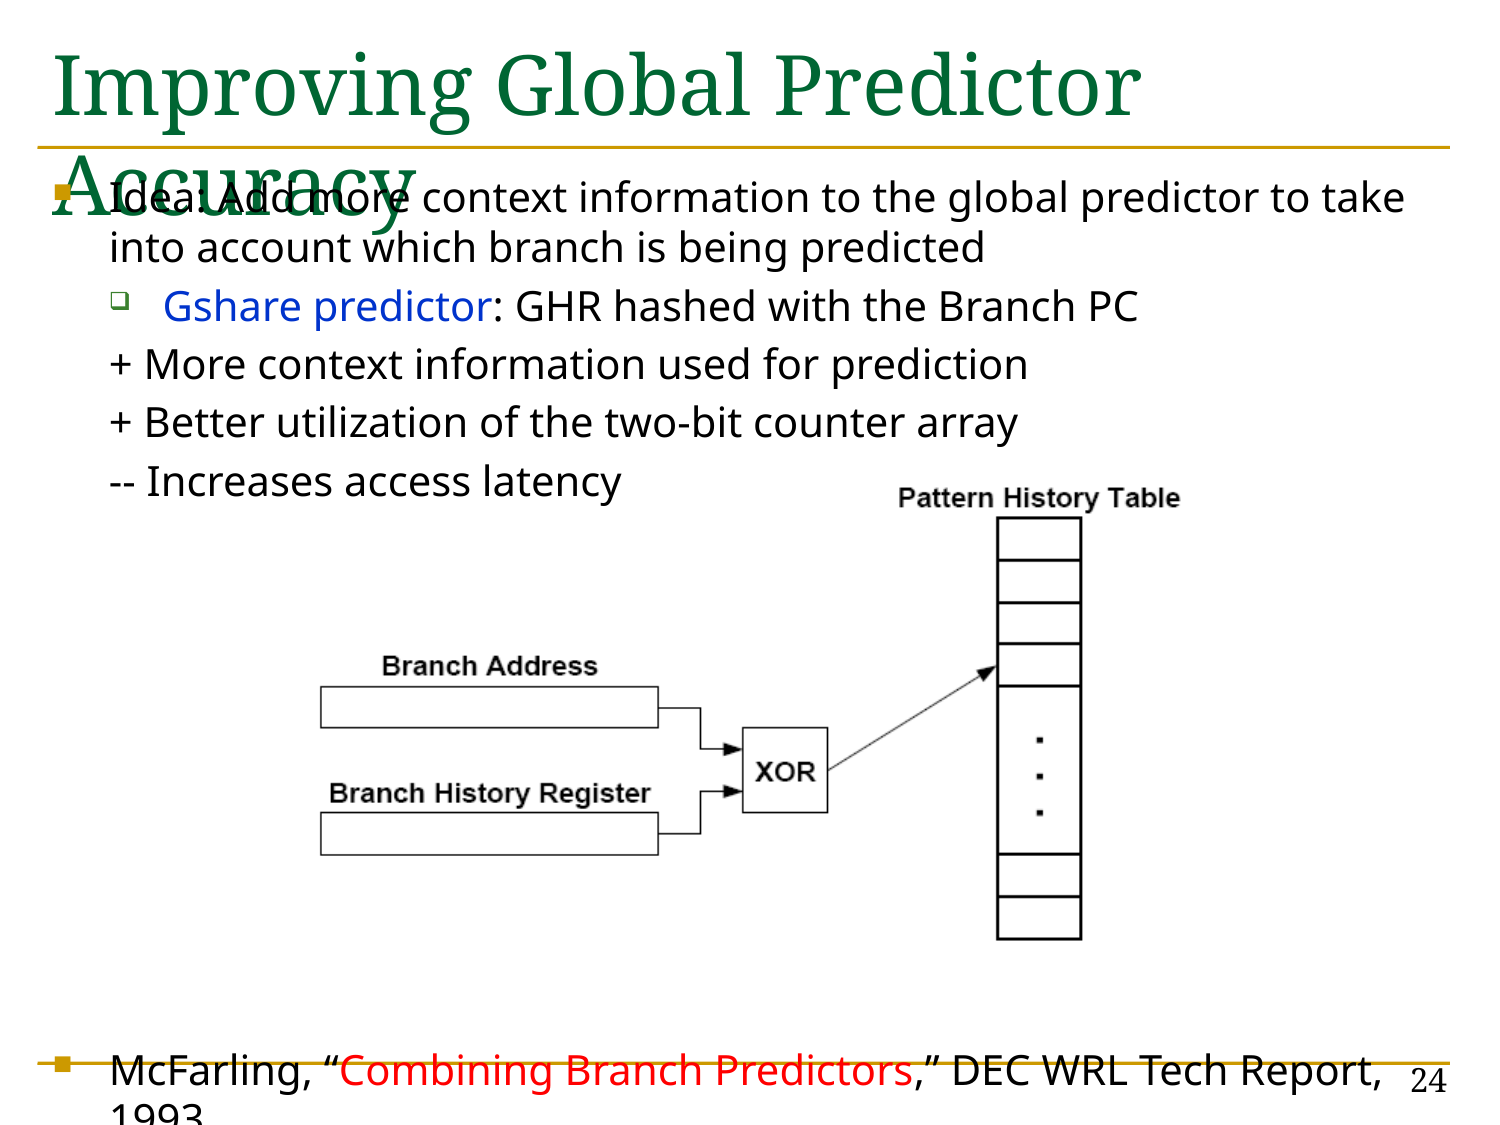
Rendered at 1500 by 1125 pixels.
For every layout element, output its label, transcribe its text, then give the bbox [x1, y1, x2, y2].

title Improving Global Predictor Accuracy [37, 24, 1450, 163]
picture [269, 453, 1199, 959]
list Idea: Add more context information to the global predictor to take into account which branch is being predicted Gshare predictor: GHR hashed with the Branch PC + More context information used for prediction + Better utilization of the two-bit counter array -- Increases access latency McFarling, “Combining Branch Predictors,” DEC WRL Tech Report, 1993. [37, 163, 1500, 1016]
slide_number 24 [1111, 1036, 1462, 1112]
